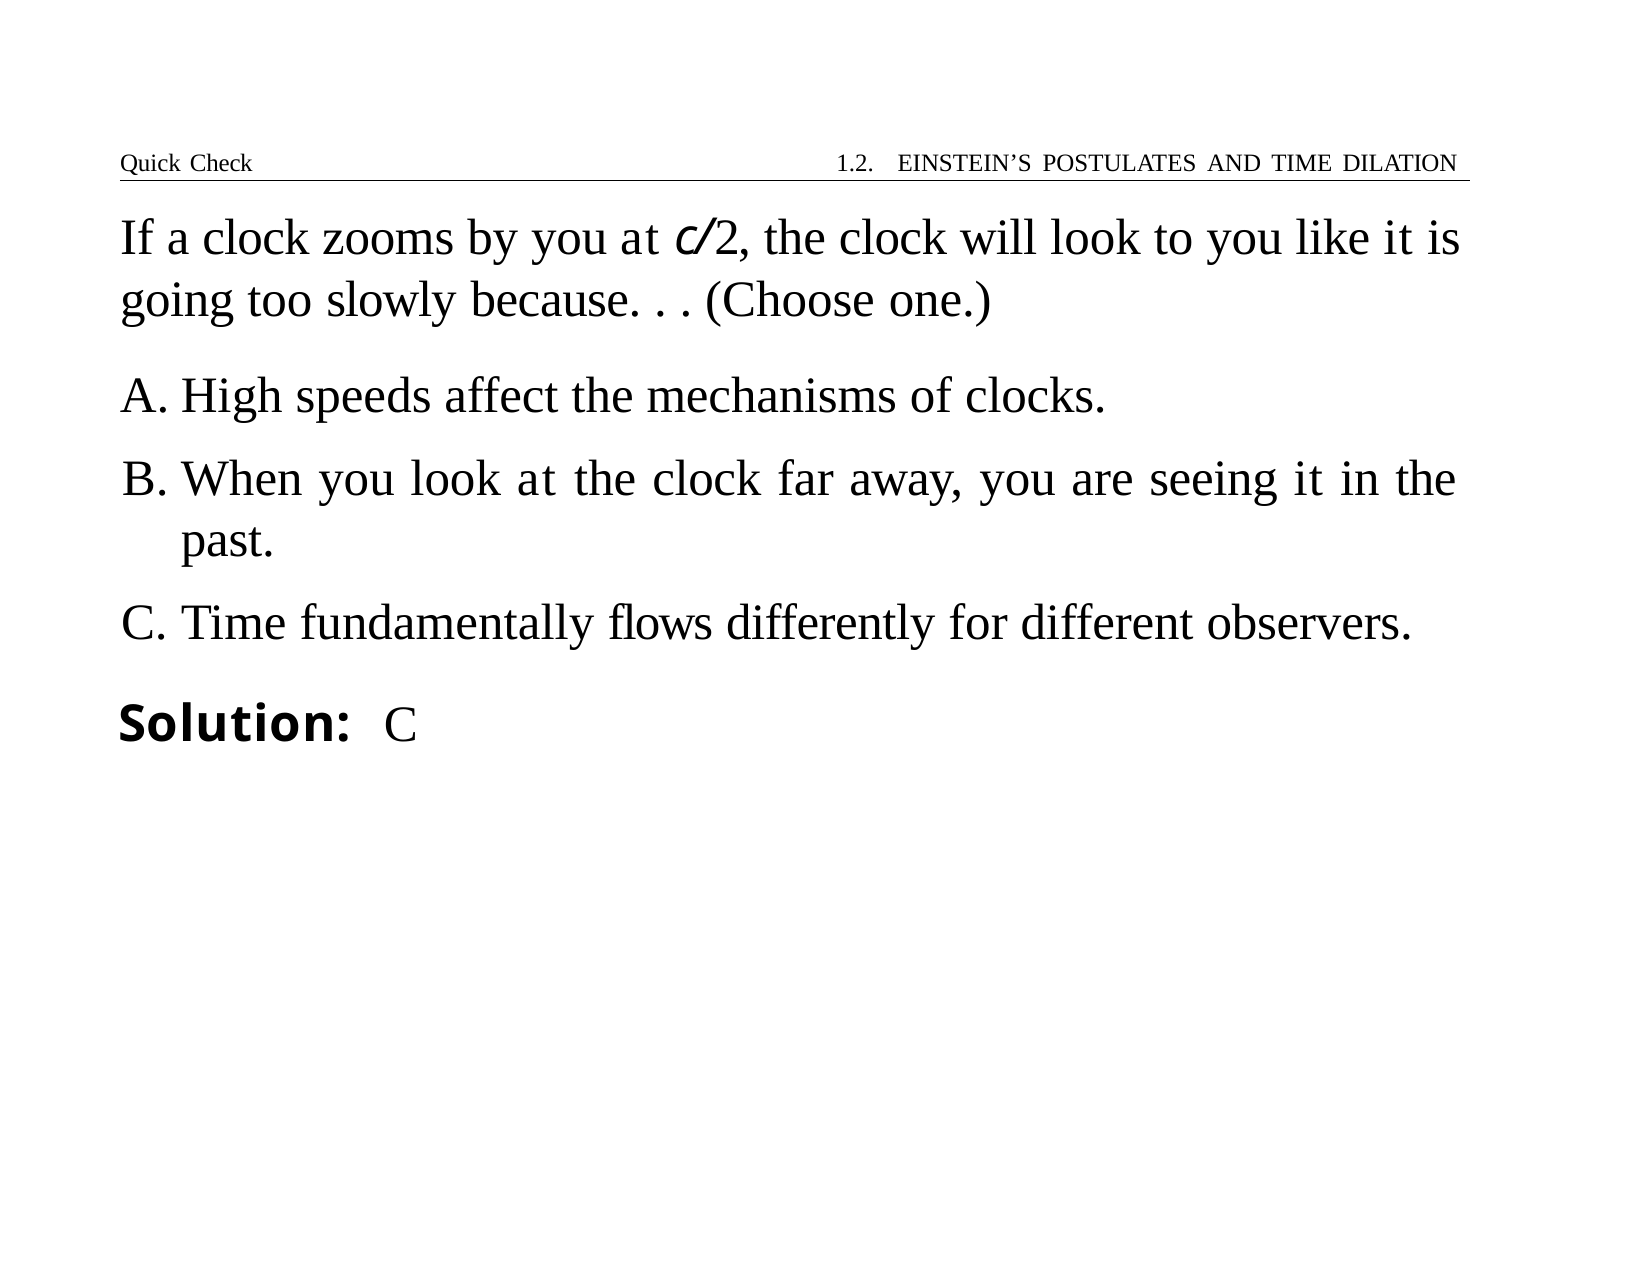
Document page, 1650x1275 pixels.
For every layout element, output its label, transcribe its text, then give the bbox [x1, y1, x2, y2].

text_box Quick Check 1.2. EINSTEIN’S POSTULATES AND TIME DILATION [117, 144, 1473, 176]
title If a clock zooms by you at c/2, the clock will look to you like it is going too slowly because. . . (Choose one.) [117, 201, 1473, 337]
text_box High speeds affect the mechanisms of clocks. When you look at the clock far away, you are seeing it in the past. Time fundamentally flows differently for different observers. Solution: C [116, 337, 1473, 752]
